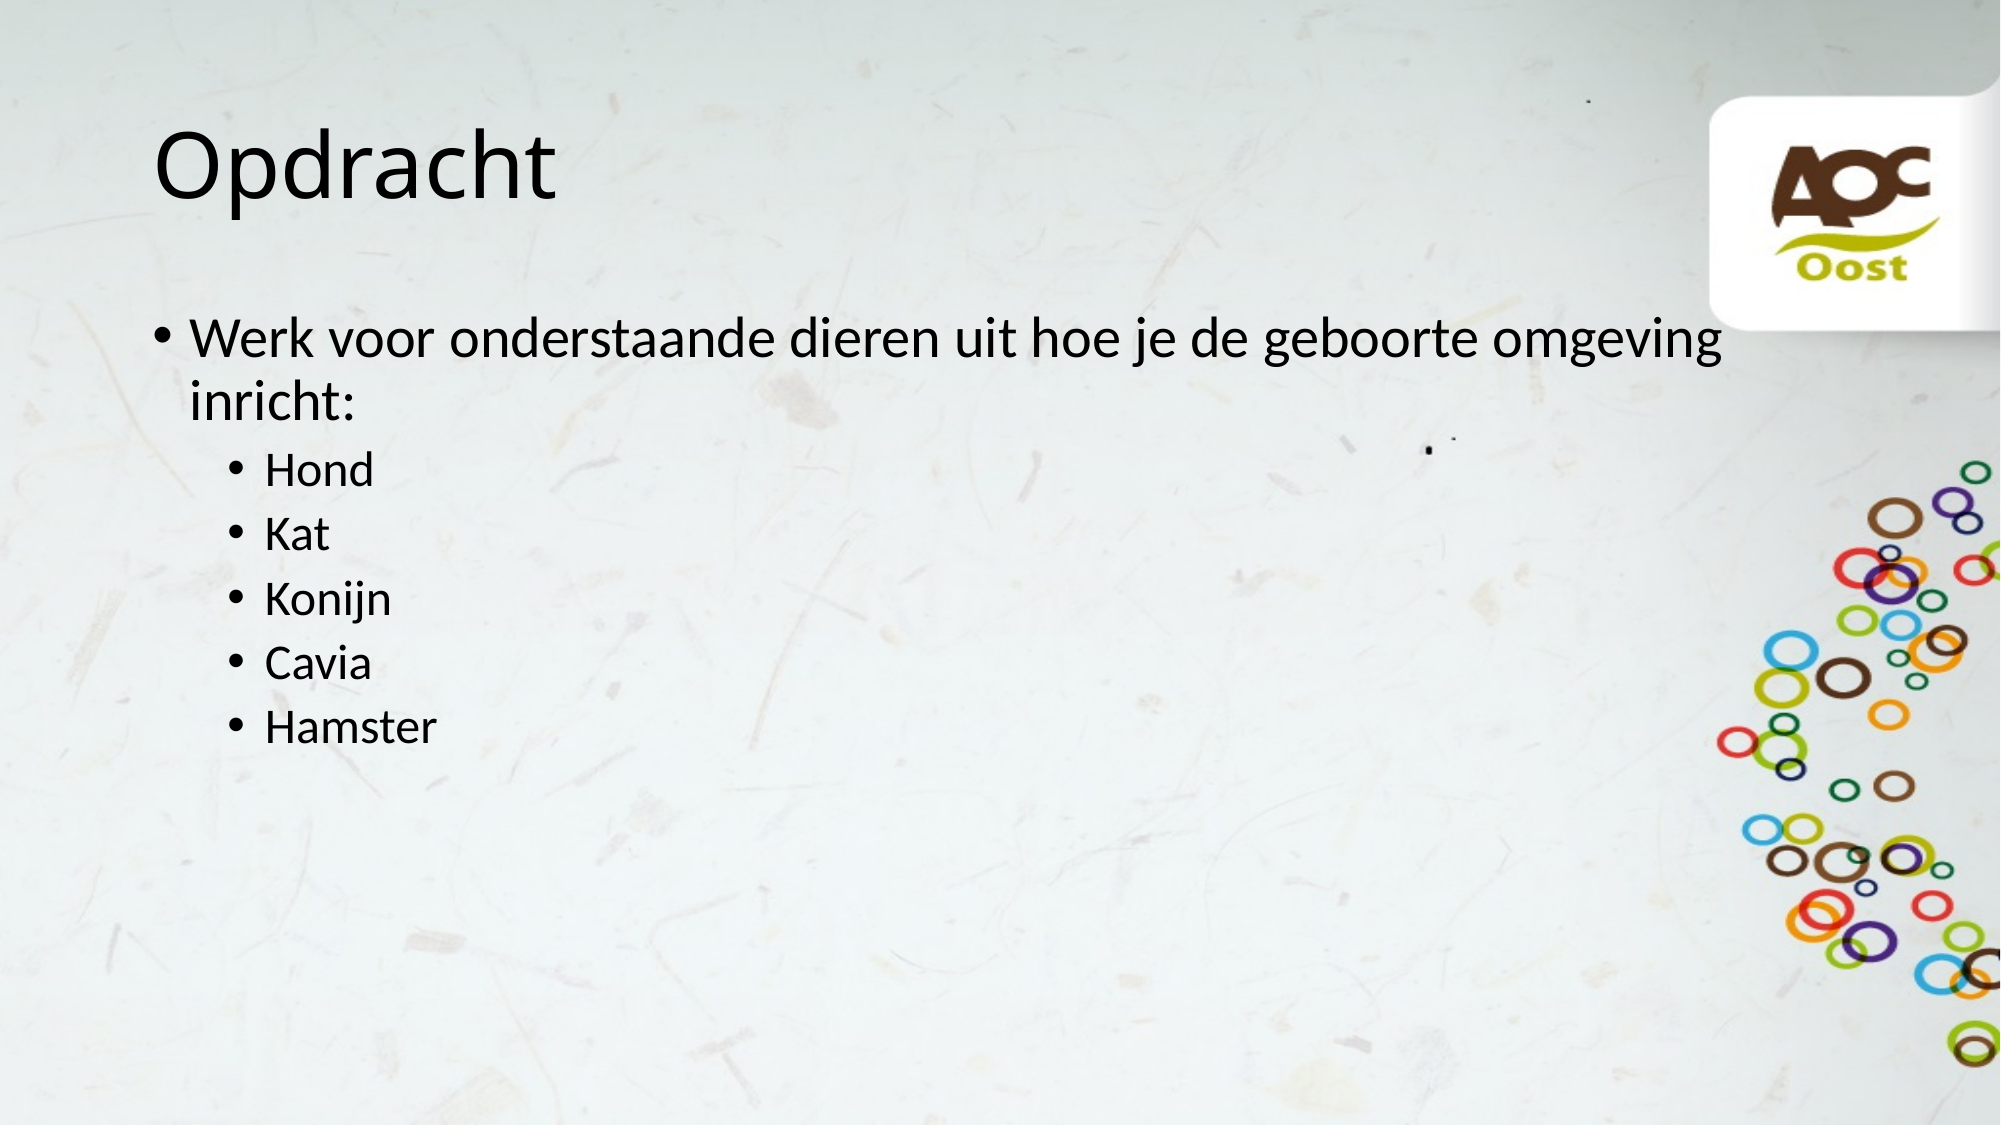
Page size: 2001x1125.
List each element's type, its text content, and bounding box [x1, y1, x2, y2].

title Opdracht [137, 59, 1863, 278]
list Werk voor onderstaande dieren uit hoe je de geboorte omgeving inricht: Hond Kat Konijn Cavia Hamster [137, 299, 1863, 1014]
picture [0, 0, 2001, 1125]
